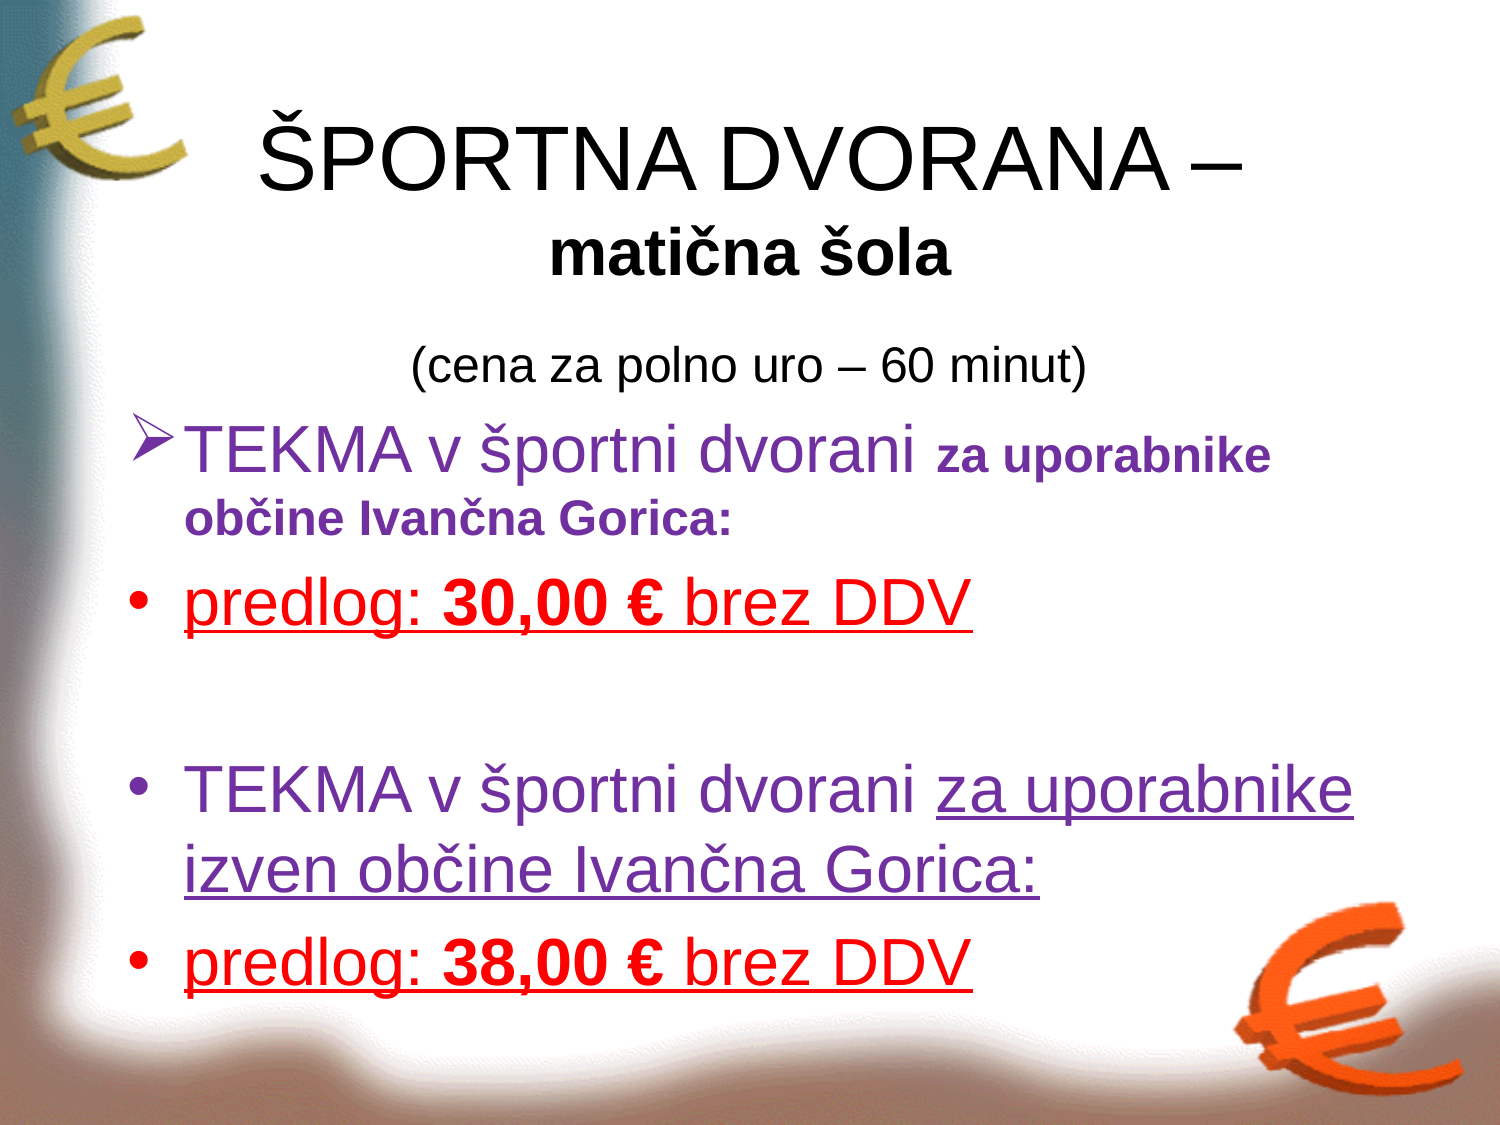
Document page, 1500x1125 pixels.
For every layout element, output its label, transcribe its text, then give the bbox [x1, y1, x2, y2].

title ŠPORTNA DVORANA – matična šola [112, 99, 1388, 288]
picture [0, 0, 1500, 1125]
list (cena za polno uro – 60 minut) TEKMA v športni dvorani za uporabnike občine Ivančna Gorica: predlog: 30,00 € brez DDV TEKMA v športni dvorani za uporabnike izven občine Ivančna Gorica: predlog: 38,00 € brez DDV [112, 324, 1388, 1001]
